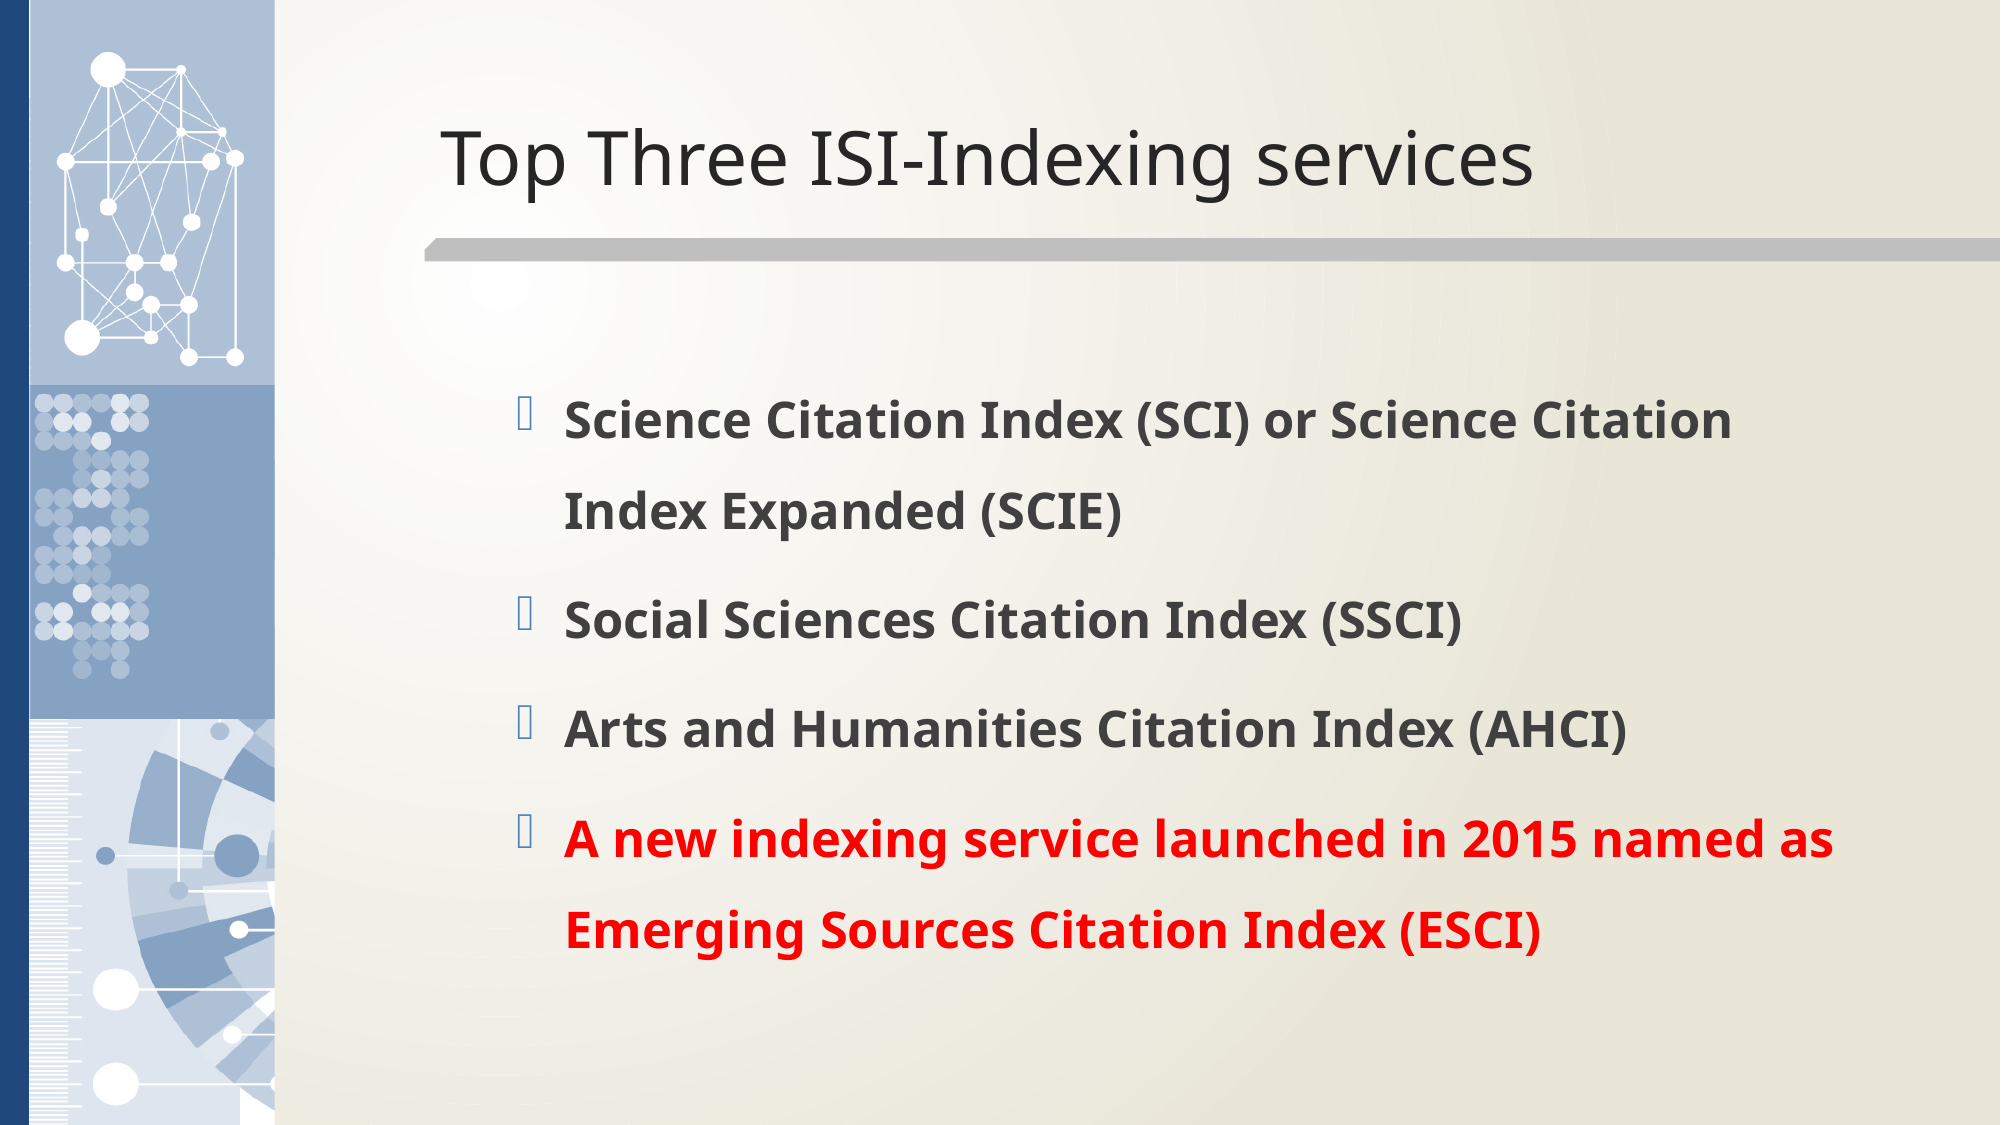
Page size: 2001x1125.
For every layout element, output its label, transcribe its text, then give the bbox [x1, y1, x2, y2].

list Science Citation Index (SCI) or Science Citation Index Expanded (SCIE) Social Sciences Citation Index (SSCI) Arts and Humanities Citation Index (AHCI) A new indexing service launched in 2015 named as Emerging Sources Citation Index (ESCI) [424, 350, 1888, 970]
title Top Three ISI-Indexing services [425, 102, 1888, 313]
